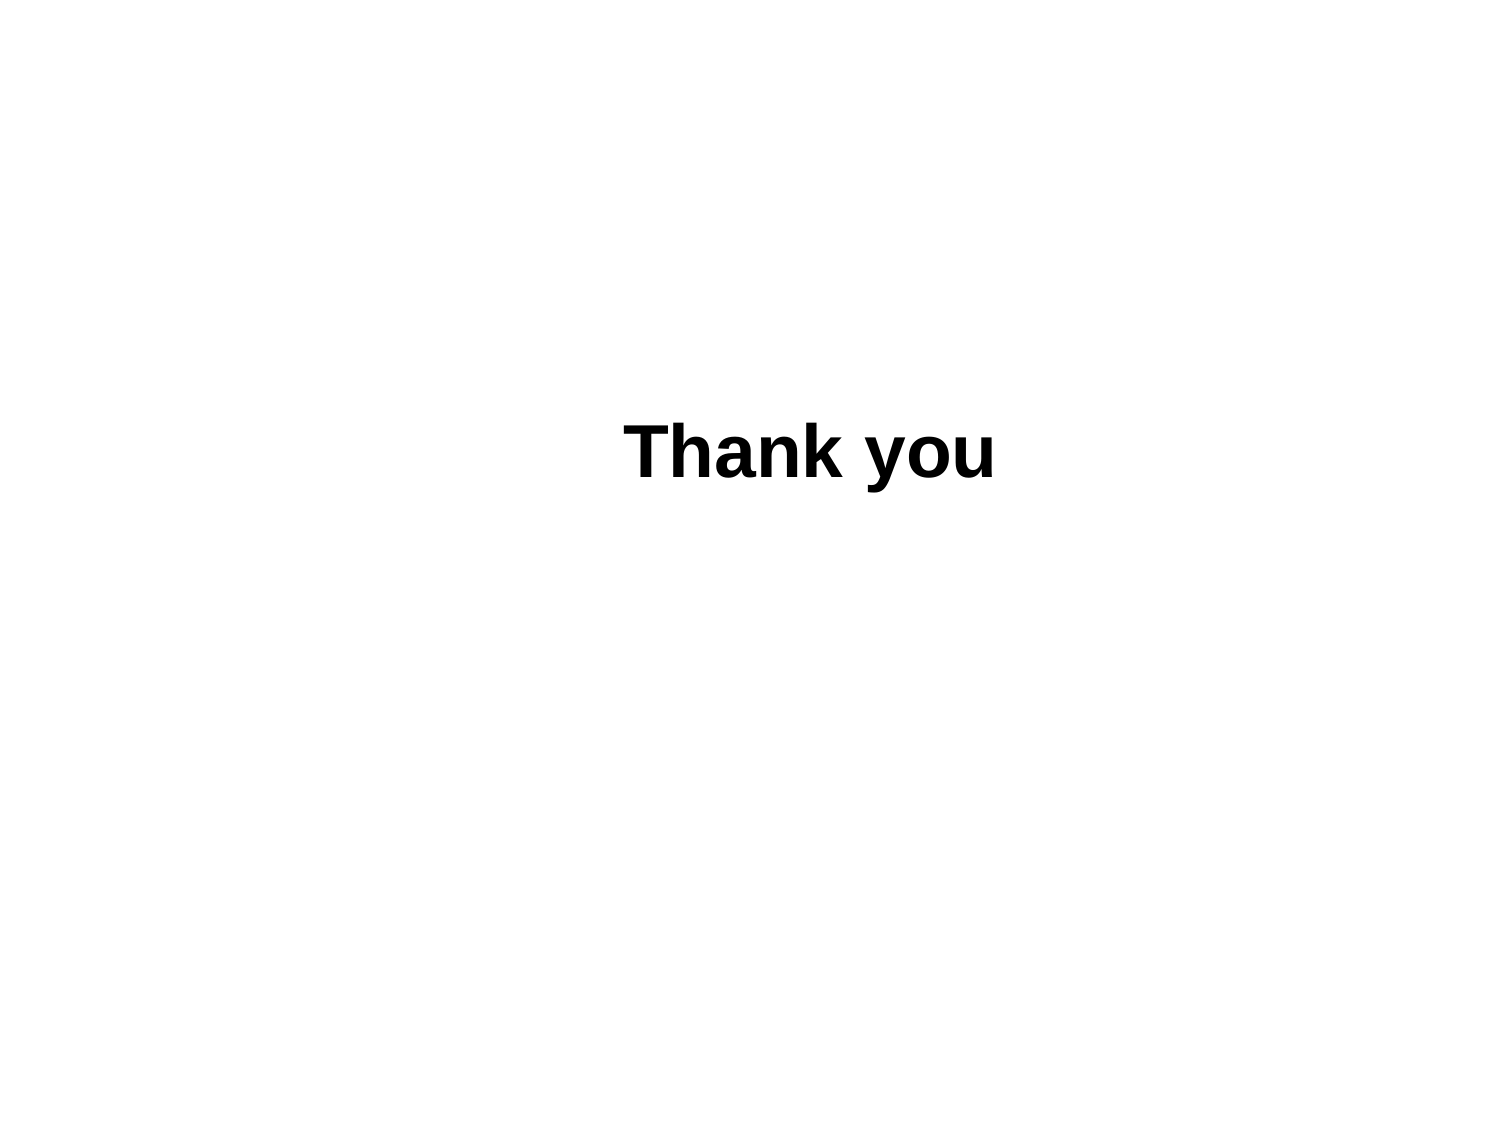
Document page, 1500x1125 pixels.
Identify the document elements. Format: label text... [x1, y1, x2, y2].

list Thank you [70, 349, 1430, 681]
